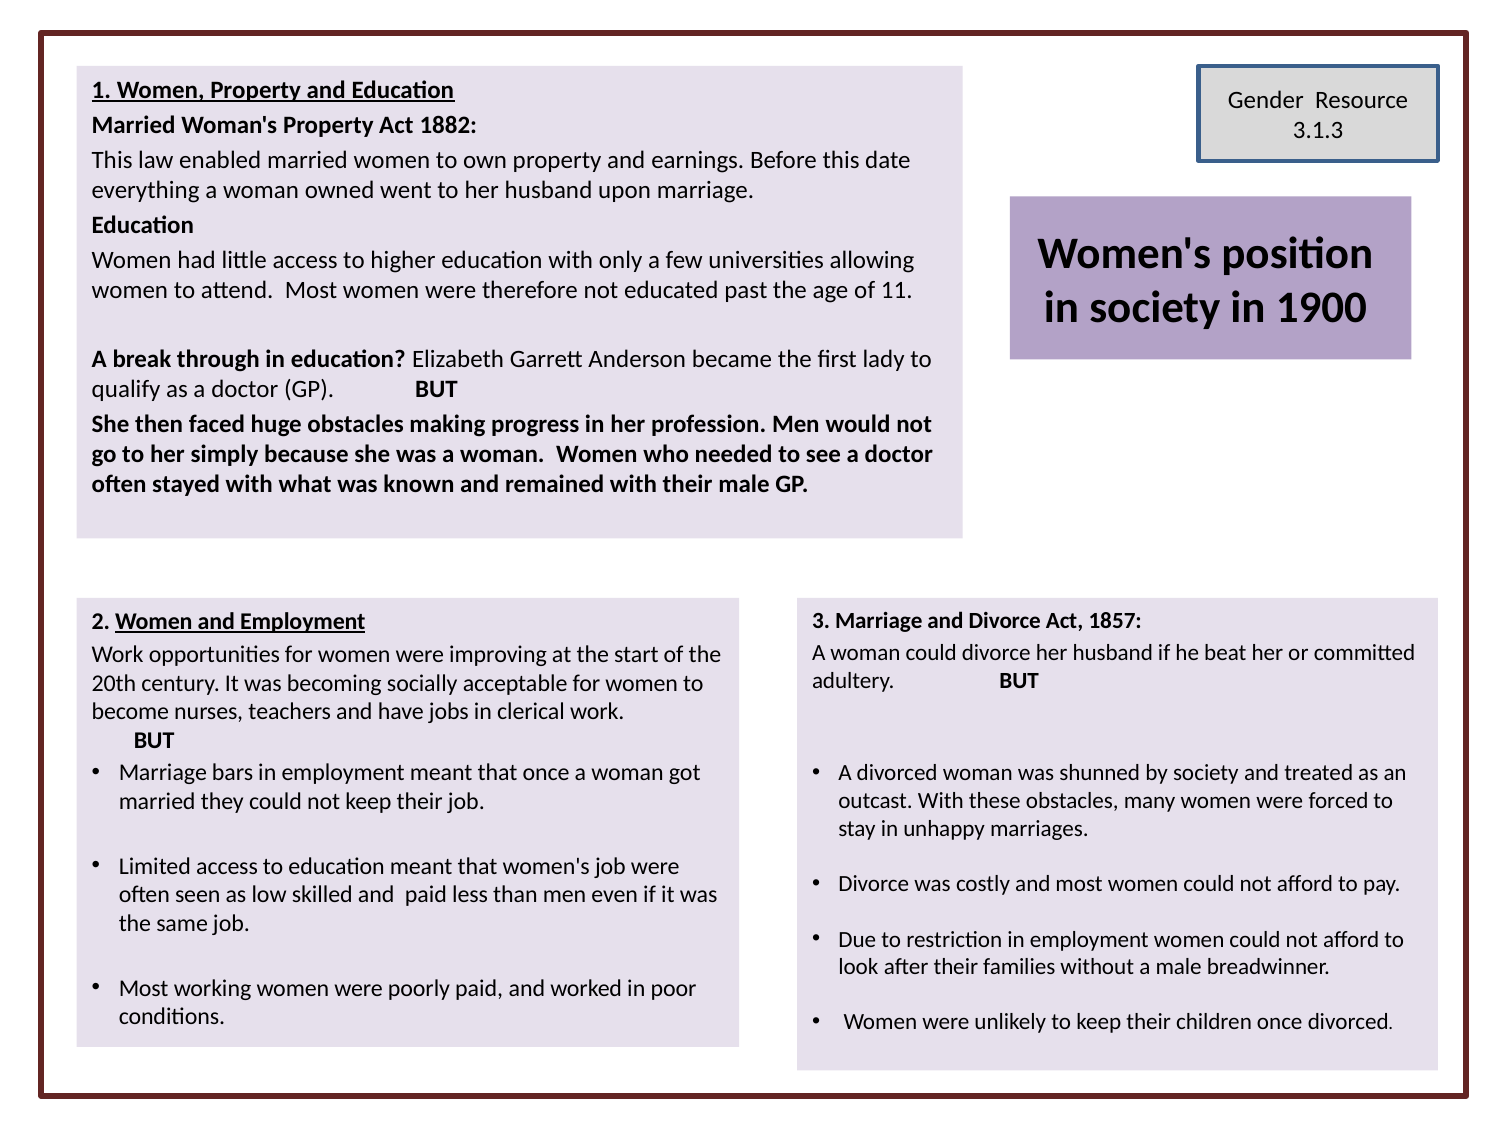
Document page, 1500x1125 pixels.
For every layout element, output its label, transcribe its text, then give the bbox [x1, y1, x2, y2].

title Women's position in society in 1900 [1009, 196, 1412, 360]
list 3. Marriage and Divorce Act, 1857: A woman could divorce her husband if he beat her or committed adultery. BUT A divorced woman was shunned by society and treated as an outcast. With these obstacles, many women were forced to stay in unhappy marriages. Divorce was costly and most women could not afford to pay. Due to restriction in employment women could not afford to look after their families without a male breadwinner. Women were unlikely to keep their children once divorced. [797, 597, 1438, 1071]
text_box [39, 31, 1468, 1098]
text_box 1. Women, Property and Education Married Woman's Property Act 1882: This law enabled married women to own property and earnings. Before this date everything a woman owned went to her husband upon marriage. Education Women had little access to higher education with only a few universities allowing women to attend. Most women were therefore not educated past the age of 11. A break through in education? Elizabeth Garrett Anderson became the first lady to qualify as a doctor (GP). BUT She then faced huge obstacles making progress in her profession. Men would not go to her simply because she was a woman. Women who needed to see a doctor often stayed with what was known and remained with their male GP. [76, 65, 963, 539]
list 2. Women and Employment Work opportunities for women were improving at the start of the 20th century. It was becoming socially acceptable for women to become nurses, teachers and have jobs in clerical work. BUT Marriage bars in employment meant that once a woman got married they could not keep their job. Limited access to education meant that women's job were often seen as low skilled and paid less than men even if it was the same job. Most working women were poorly paid, and worked in poor conditions. [76, 597, 740, 1047]
text_box Gender Resource 3.1.3 [1196, 64, 1440, 163]
